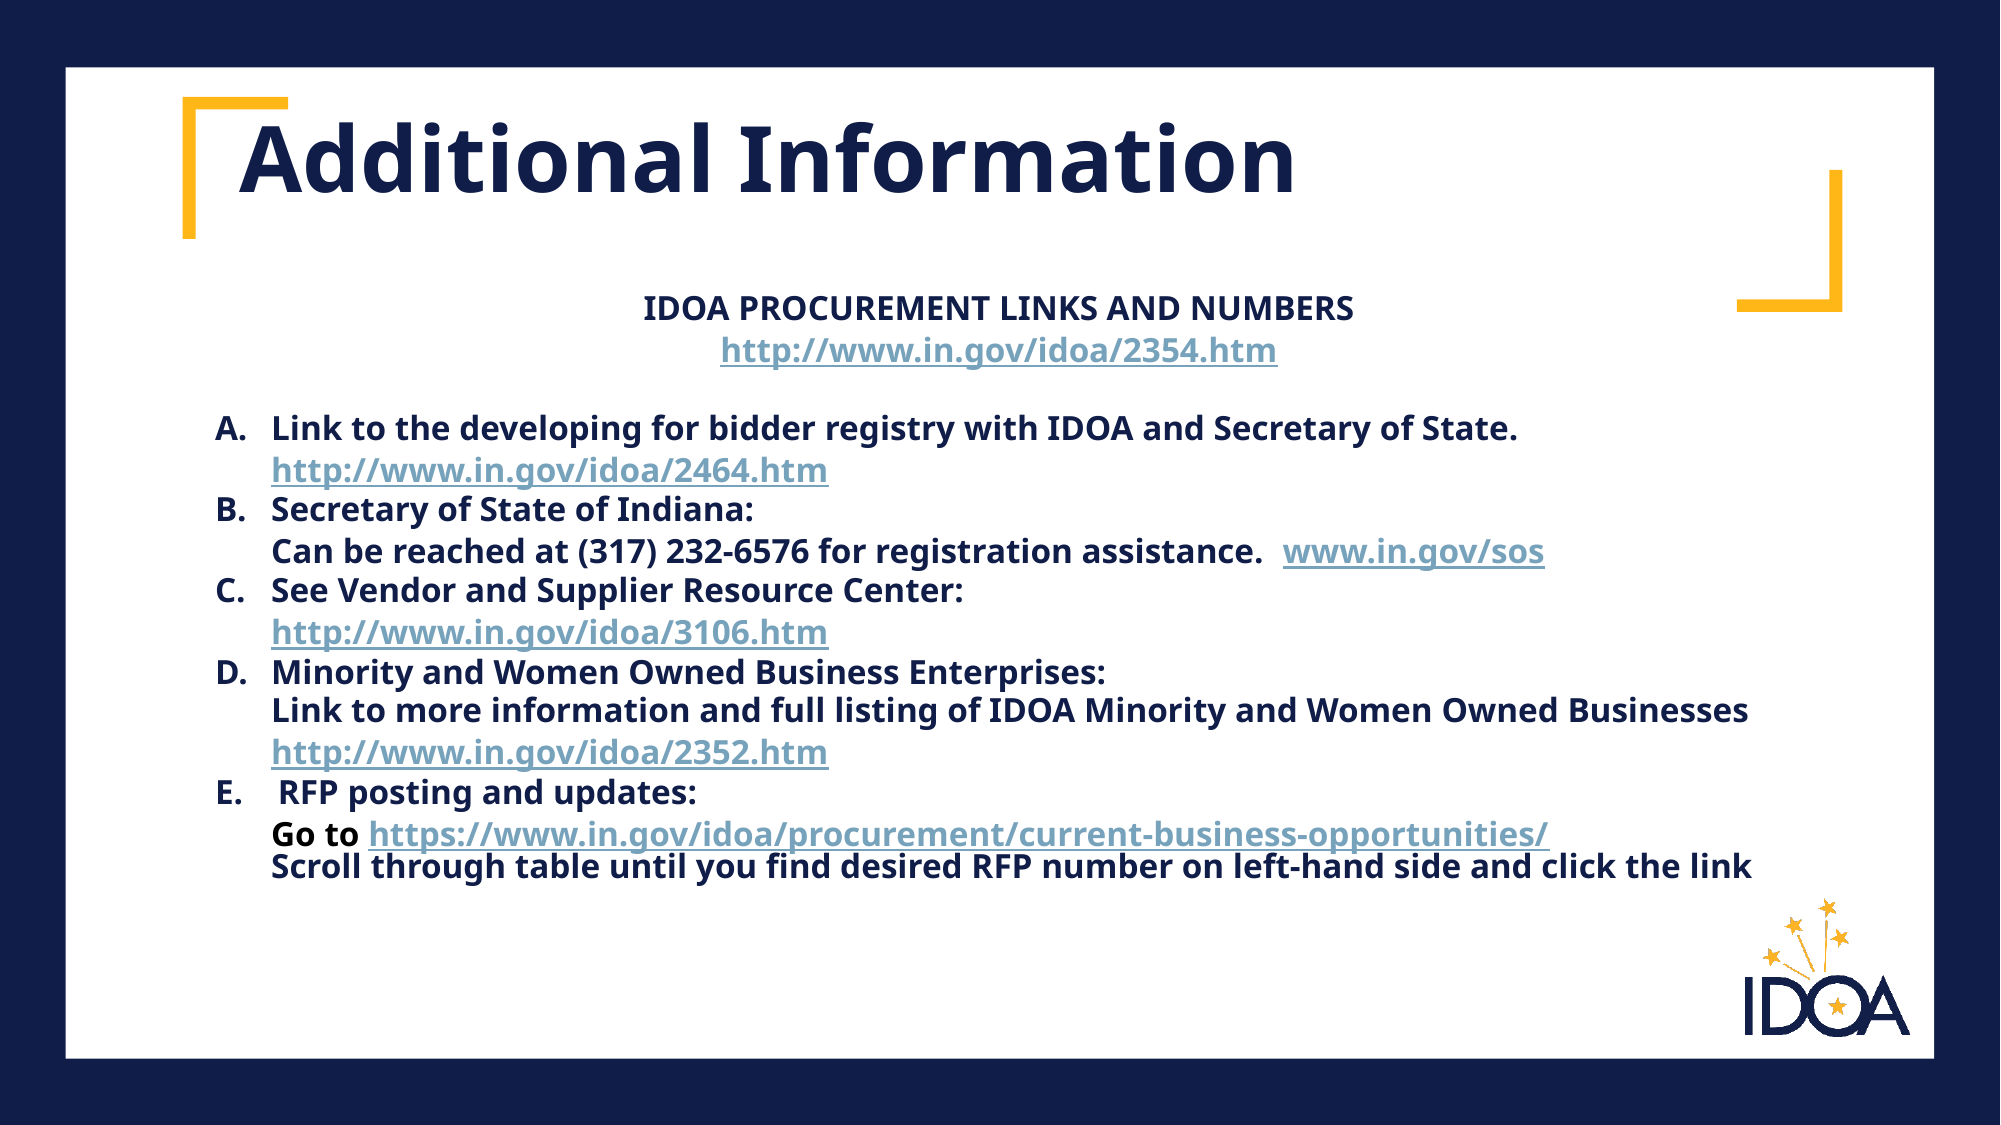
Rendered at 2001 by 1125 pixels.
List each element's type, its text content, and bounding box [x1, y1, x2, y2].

list IDOA PROCUREMENT LINKS AND NUMBERS http://www.in.gov/idoa/2354.htm A. Link to the developing for bidder registry with IDOA and Secretary of State. http://www.in.gov/idoa/2464.htm B. Secretary of State of Indiana: Can be reached at (317) 232-6576 for registration assistance. www.in.gov/sos C. See Vendor and Supplier Resource Center: http://www.in.gov/idoa/3106.htm Minority and Women Owned Business Enterprises: Link to more information and full listing of IDOA Minority and Women Owned Businesses http://www.in.gov/idoa/2352.htm E. RFP posting and updates: Go to https://www.in.gov/idoa/procurement/current-business-opportunities/ Scroll through table until you find desired RFP number on left-hand side and click the link [200, 287, 1799, 1045]
picture [1702, 857, 1959, 1114]
title Additional Information [225, 107, 1800, 244]
